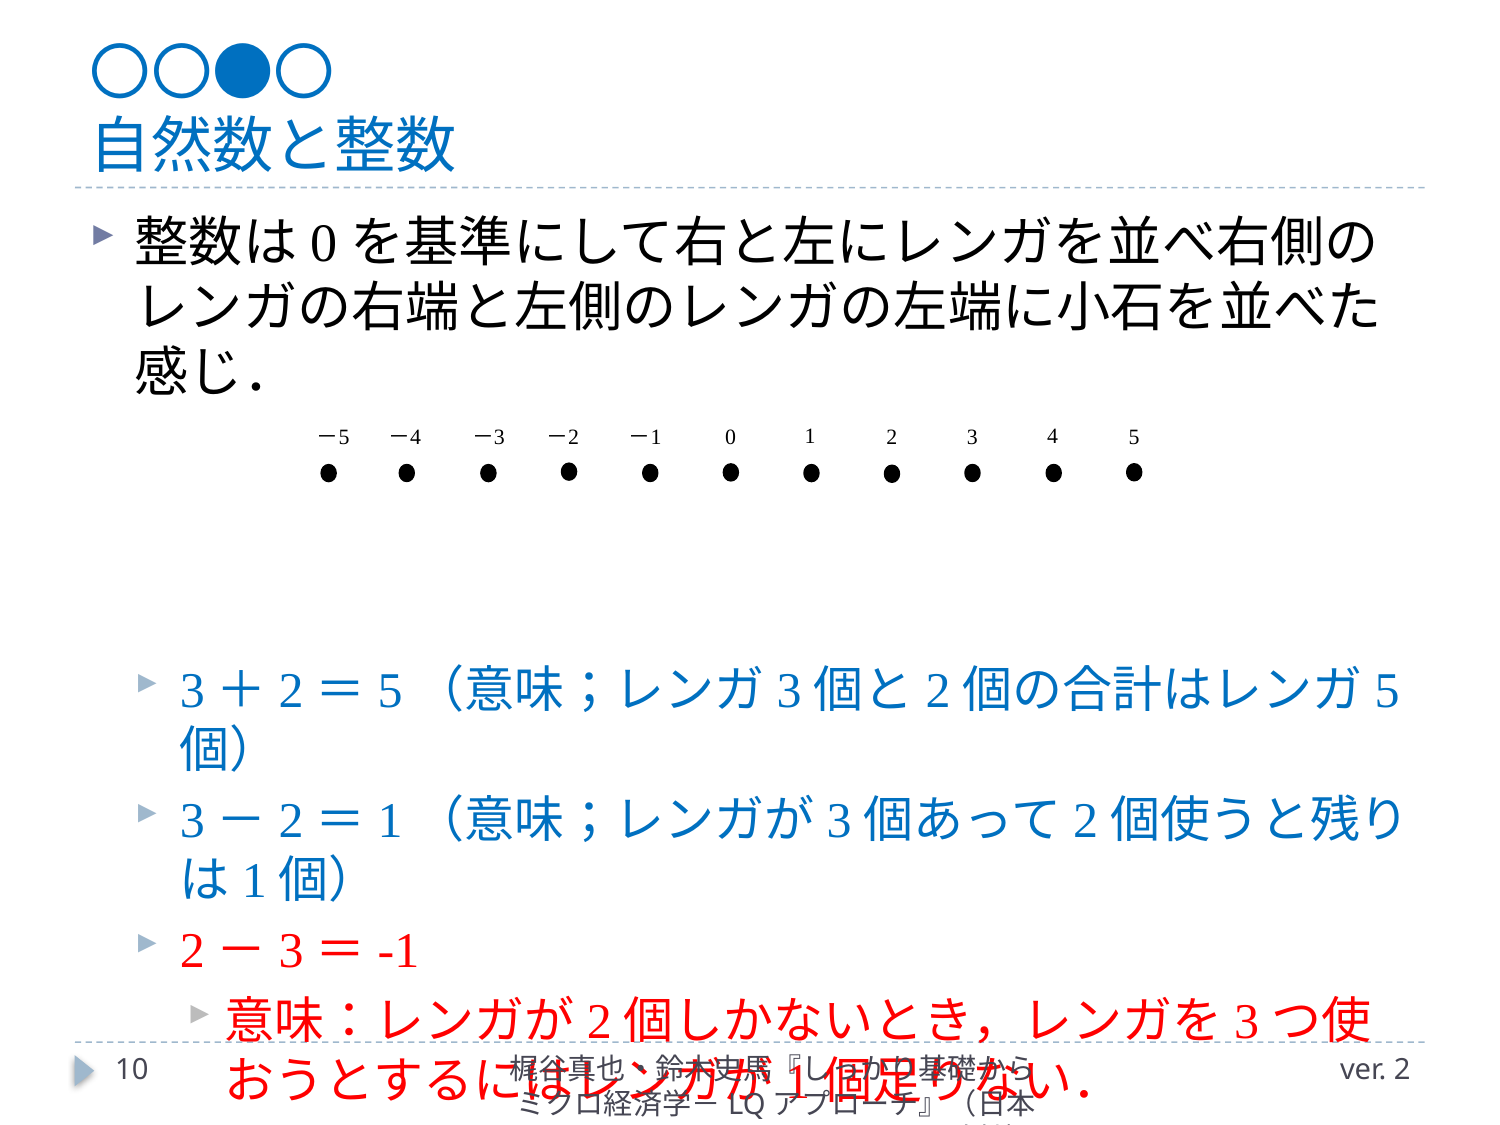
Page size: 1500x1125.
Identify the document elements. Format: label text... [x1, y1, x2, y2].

slide_number 10 [100, 1042, 426, 1103]
list 整数は0を基準にして右と左にレンガを並べ右側のレンガの右端と左側のレンガの左端に小石を並べた感じ． 3＋2＝5（意味；レンガ3個と2個の合計はレンガ5個） 3－2＝1（意味；レンガが3個あって2個使うと残りは1個） 2－3＝-1 意味：レンガが2個しかないとき，レンガを3つ使おうとするにはレンガが1個足りない． [75, 200, 1425, 1010]
slide_number ver. 2 [1050, 1042, 1426, 1103]
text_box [300, 373, 1186, 561]
title 〇〇●〇 自然数と整数 [75, 24, 1425, 188]
footer 梶谷真也・鈴木史馬『しっかり基礎からミクロ経済学－LQアプローチ』（日本評論社） [475, 1042, 1050, 1103]
